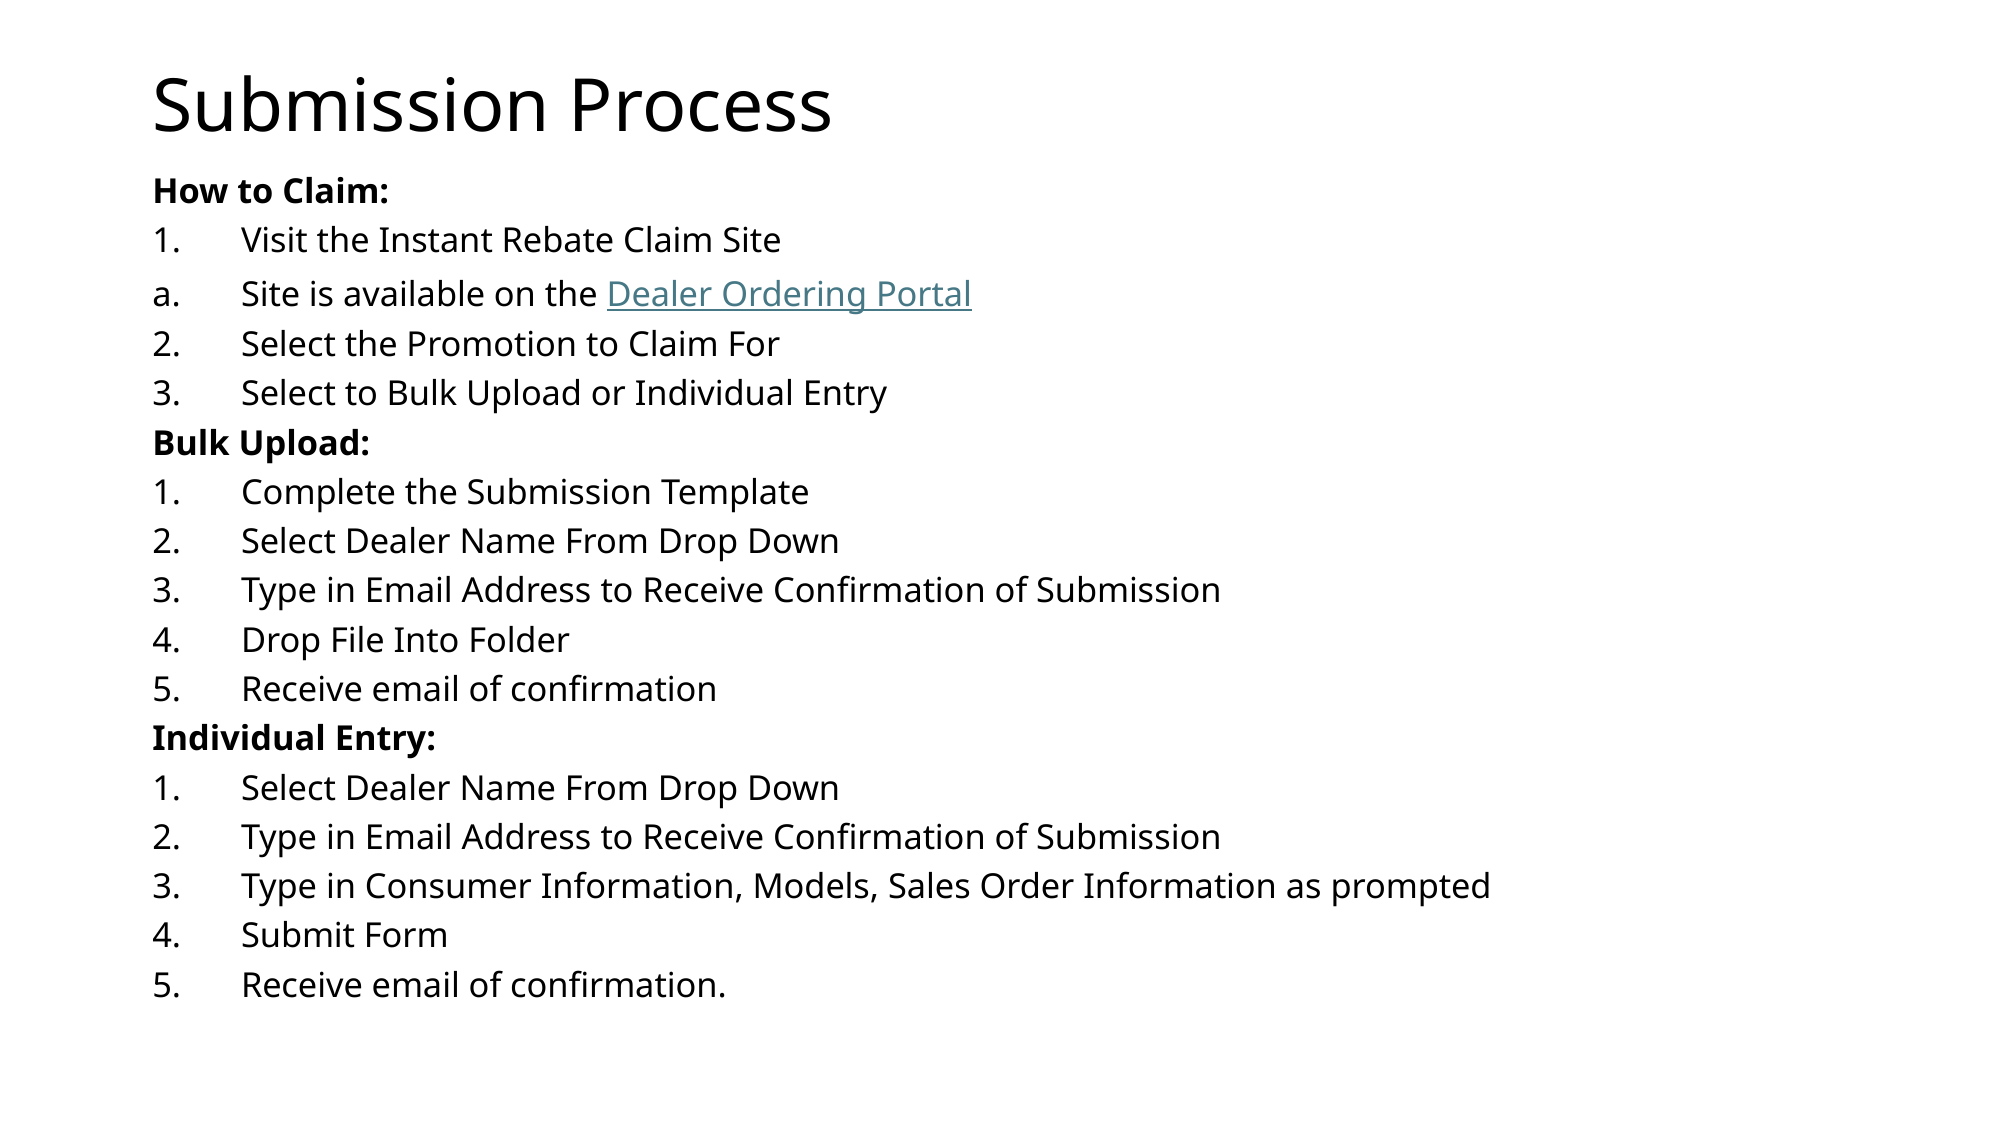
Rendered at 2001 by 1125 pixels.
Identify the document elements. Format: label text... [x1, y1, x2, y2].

title Submission Process [137, 59, 1863, 155]
list How to Claim: 1. Visit the Instant Rebate Claim Site a. Site is available on the Dealer Ordering Portal 2. Select the Promotion to Claim For 3. Select to Bulk Upload or Individual Entry Bulk Upload: 1. Complete the Submission Template 2. Select Dealer Name From Drop Down 3. Type in Email Address to Receive Confirmation of Submission 4. Drop File Into Folder 5. Receive email of confirmation Individual Entry: 1. Select Dealer Name From Drop Down 2. Type in Email Address to Receive Confirmation of Submission 3. Type in Consumer Information, Models, Sales Order Information as prompted 4. Submit Form 5. Receive email of confirmation. [137, 166, 1863, 1014]
